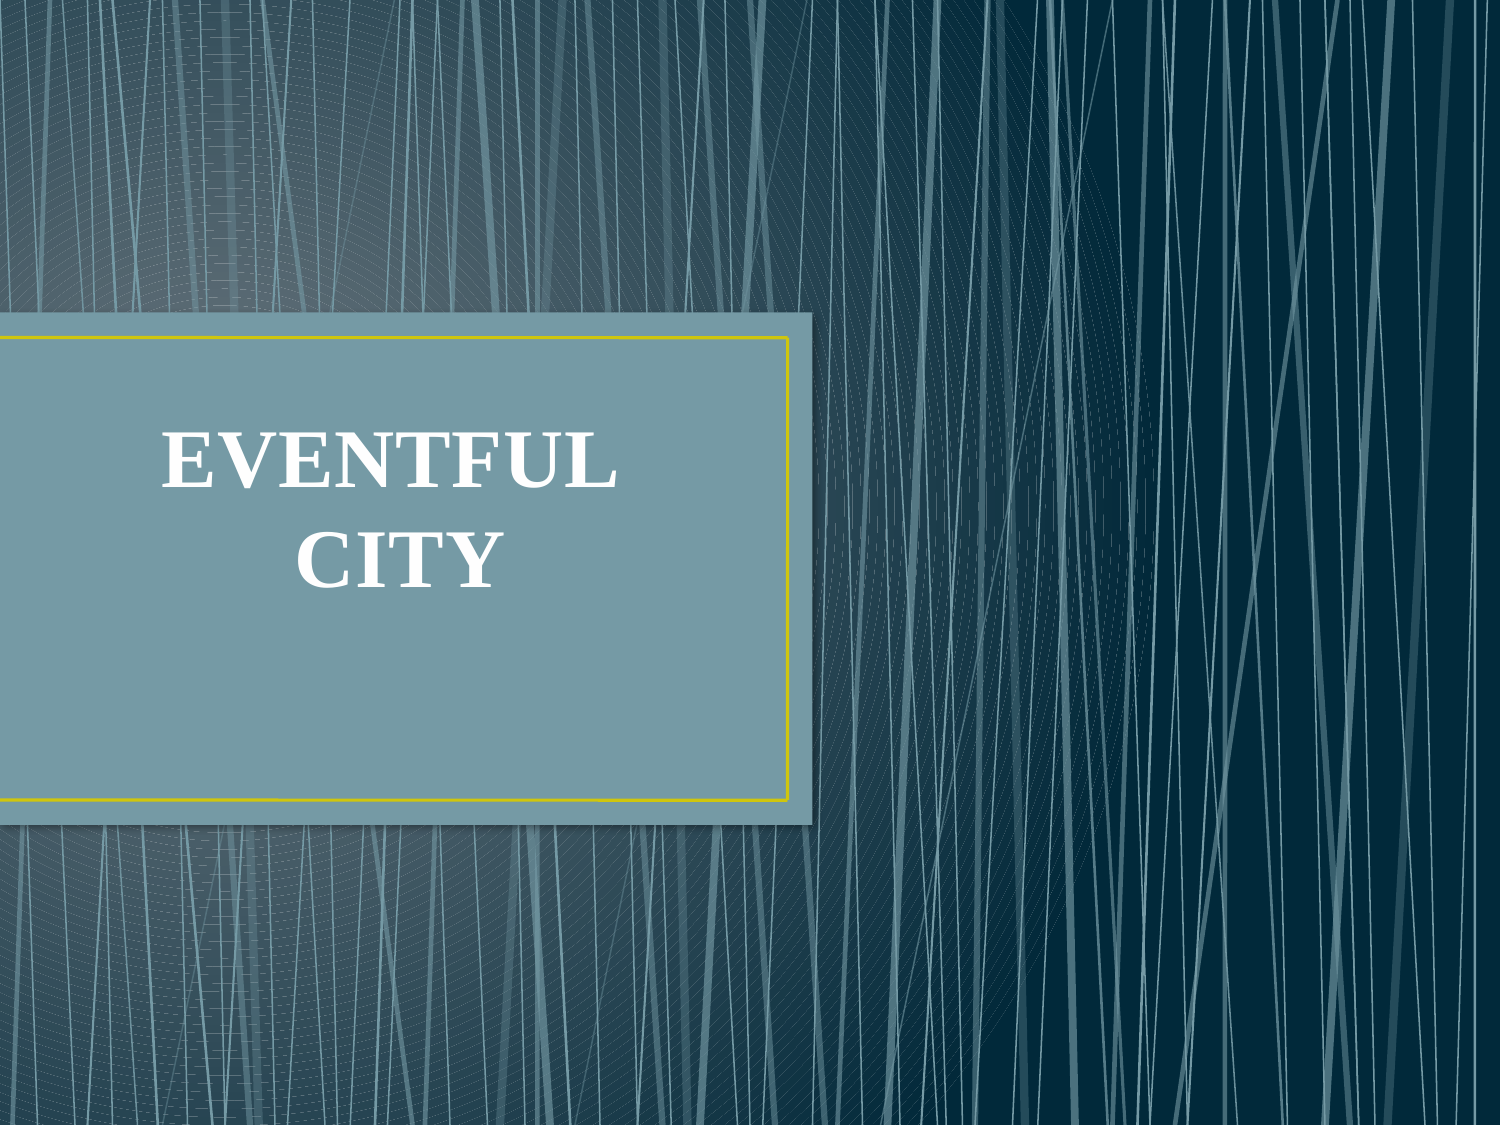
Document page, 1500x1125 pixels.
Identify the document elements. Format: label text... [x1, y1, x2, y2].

title EVENTFUL CITY [37, 349, 763, 612]
